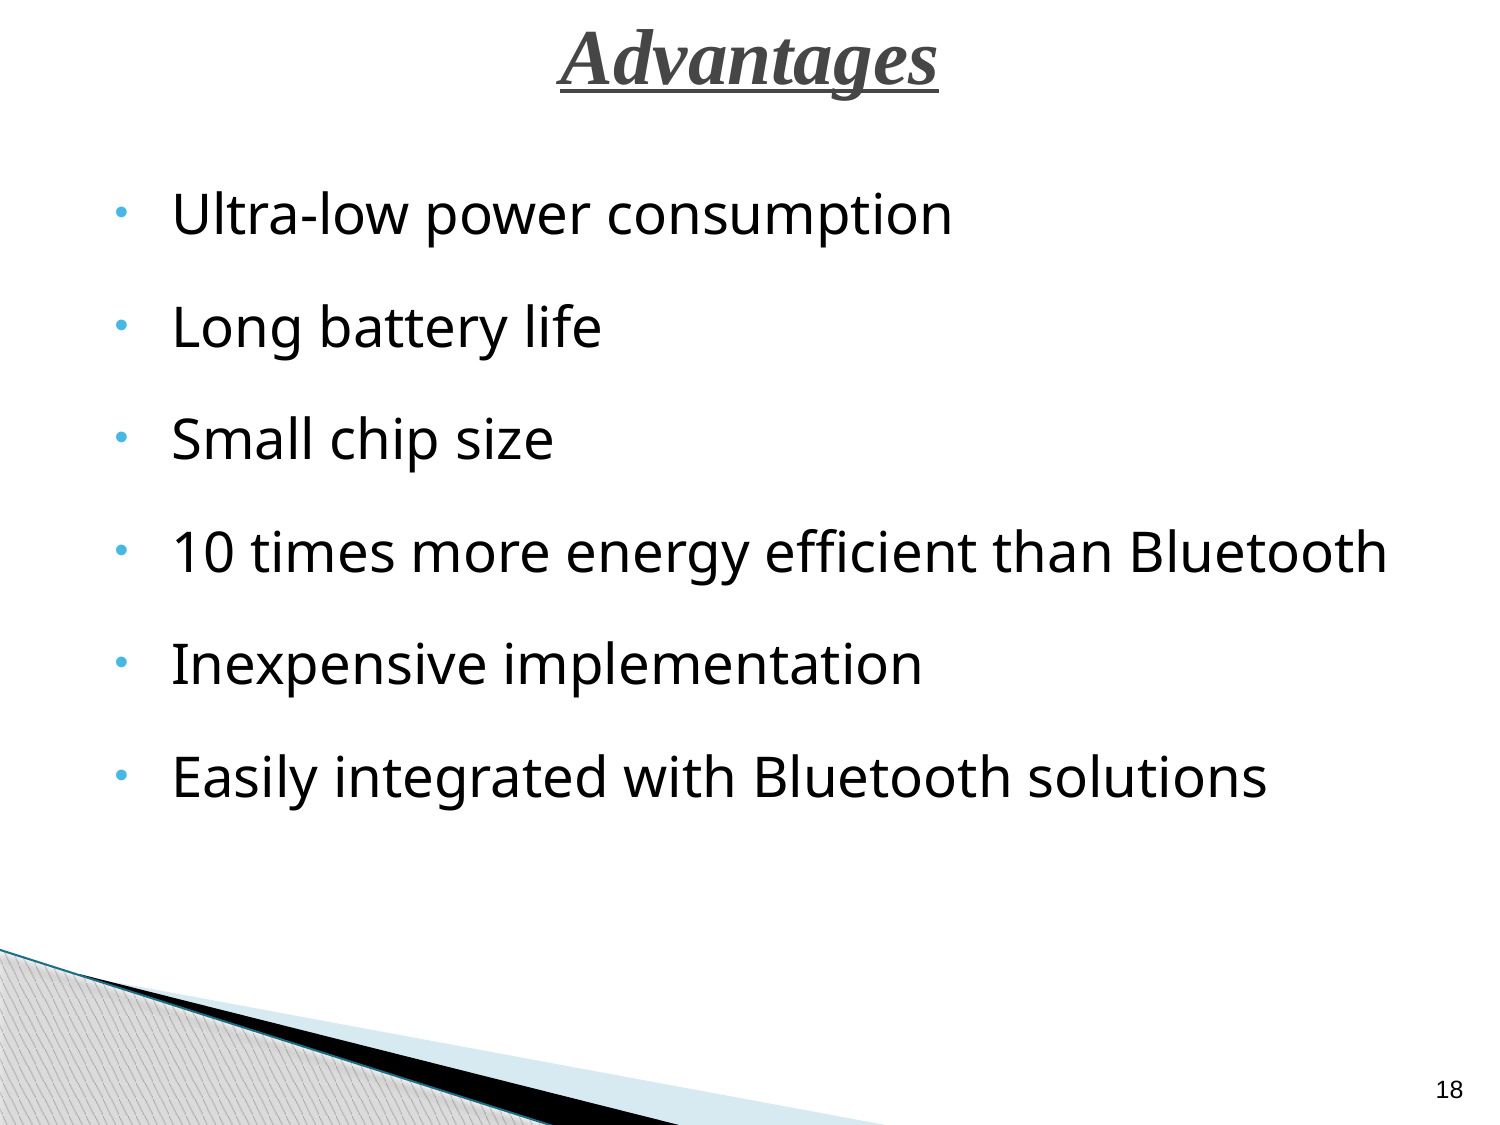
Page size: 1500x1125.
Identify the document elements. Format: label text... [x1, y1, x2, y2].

text_box Advantages [0, 0, 1500, 105]
slide_number 18 [1418, 1051, 1479, 1112]
text_box Ultra-low power consumption Long battery life Small chip size 10 times more energy efficient than Bluetooth Inexpensive implementation Easily integrated with Bluetooth solutions [99, 137, 1463, 975]
